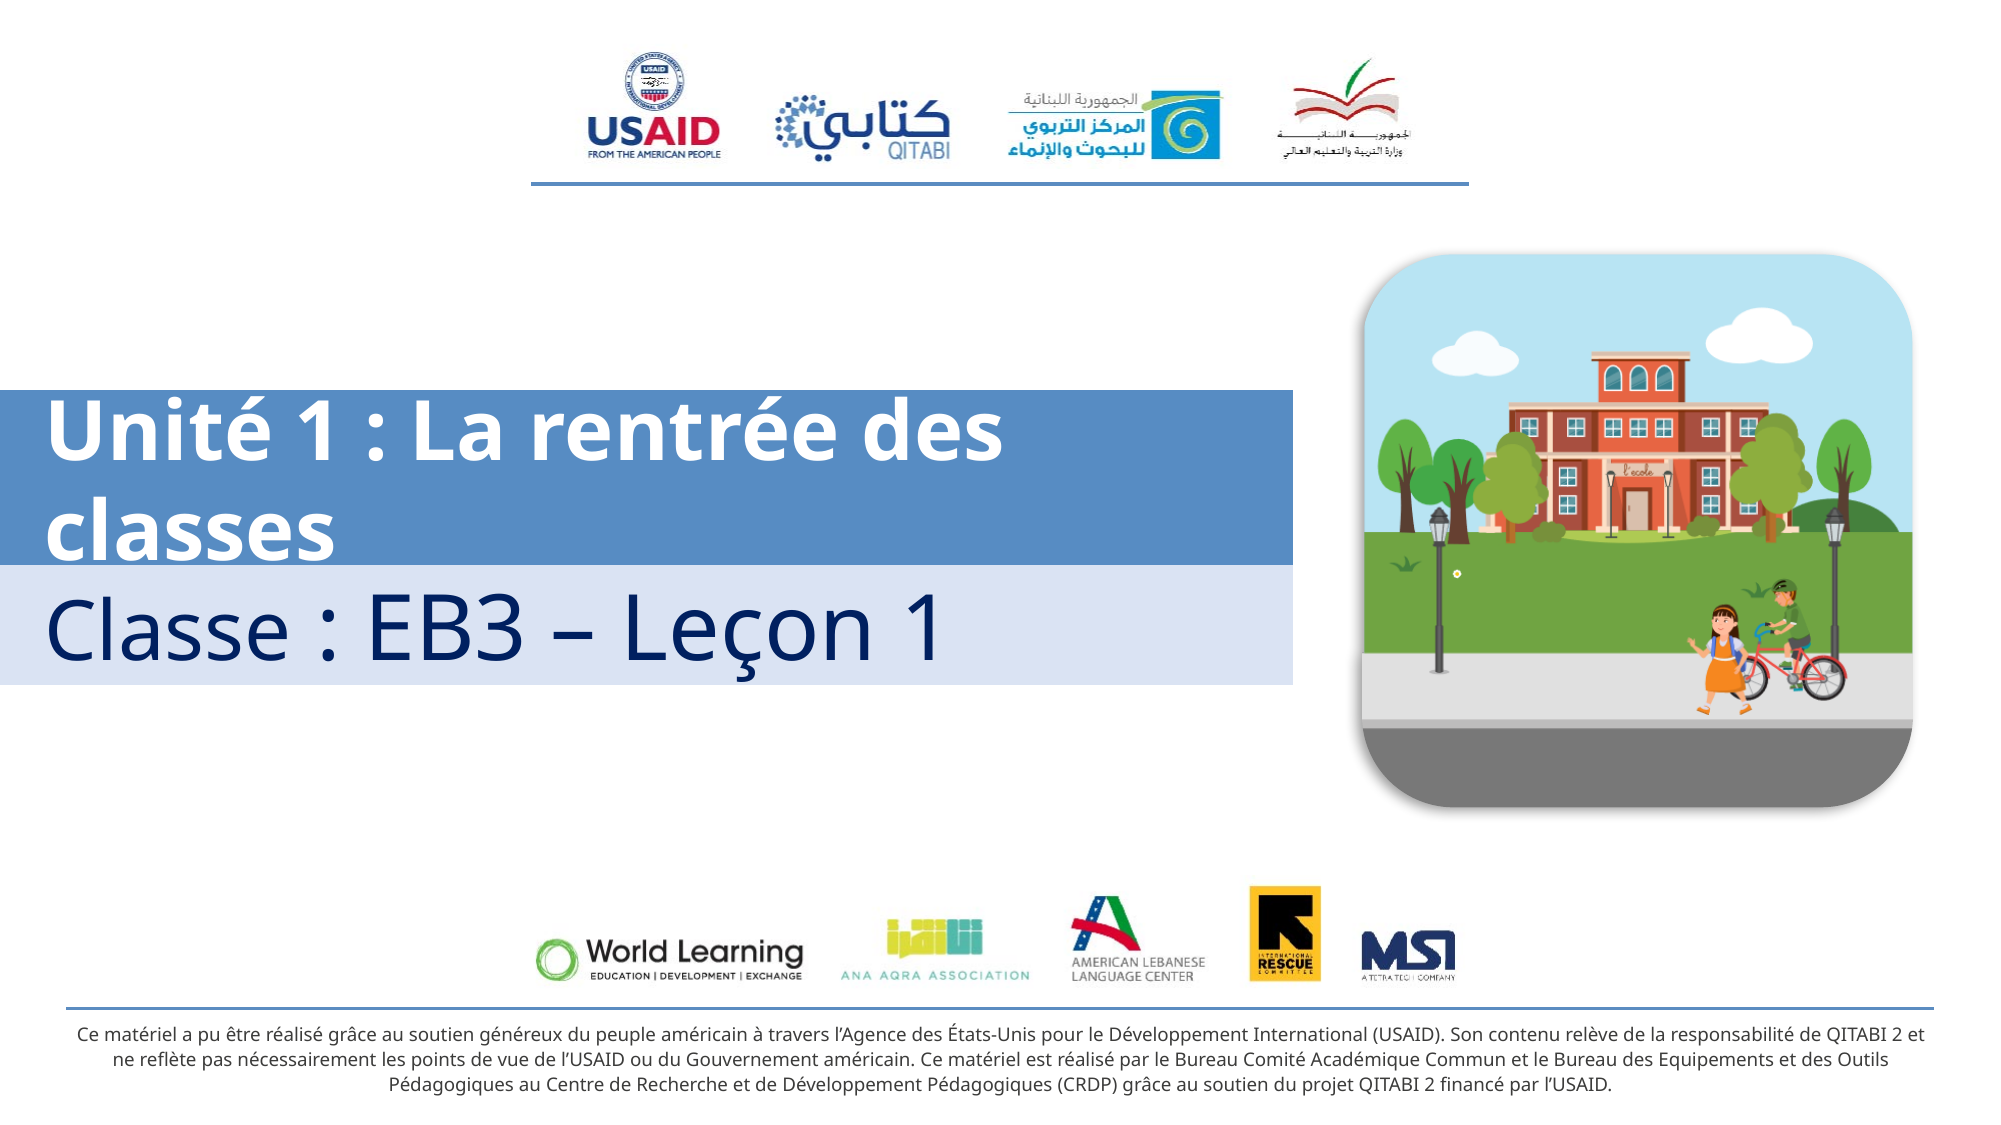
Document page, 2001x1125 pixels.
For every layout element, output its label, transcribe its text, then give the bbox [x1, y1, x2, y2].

text_box Ce matériel a pu être réalisé grâce au soutien généreux du peuple américain à travers l’Agence des États-Unis pour le Développement International (USAID). Son contenu relève de la responsabilité de QITABI 2 et ne reflète pas nécessairement les points de vue de l’USAID ou du Gouvernement américain. Ce matériel est réalisé par le Bureau Comité Académique Commun et le Bureau des Equipements et des Outils Pédagogiques au Centre de Recherche et de Développement Pédagogiques (CRDP) grâce au soutien du projet QITABI 2 financé par l’USAID. [55, 1012, 1944, 1125]
picture [0, 0, 2000, 170]
text_box Classe : EB3 – Leçon 1 [0, 564, 1293, 684]
picture [520, 875, 1480, 1003]
text_box Unité 1 : La rentrée des classes [0, 390, 1293, 564]
picture [1361, 254, 1914, 808]
